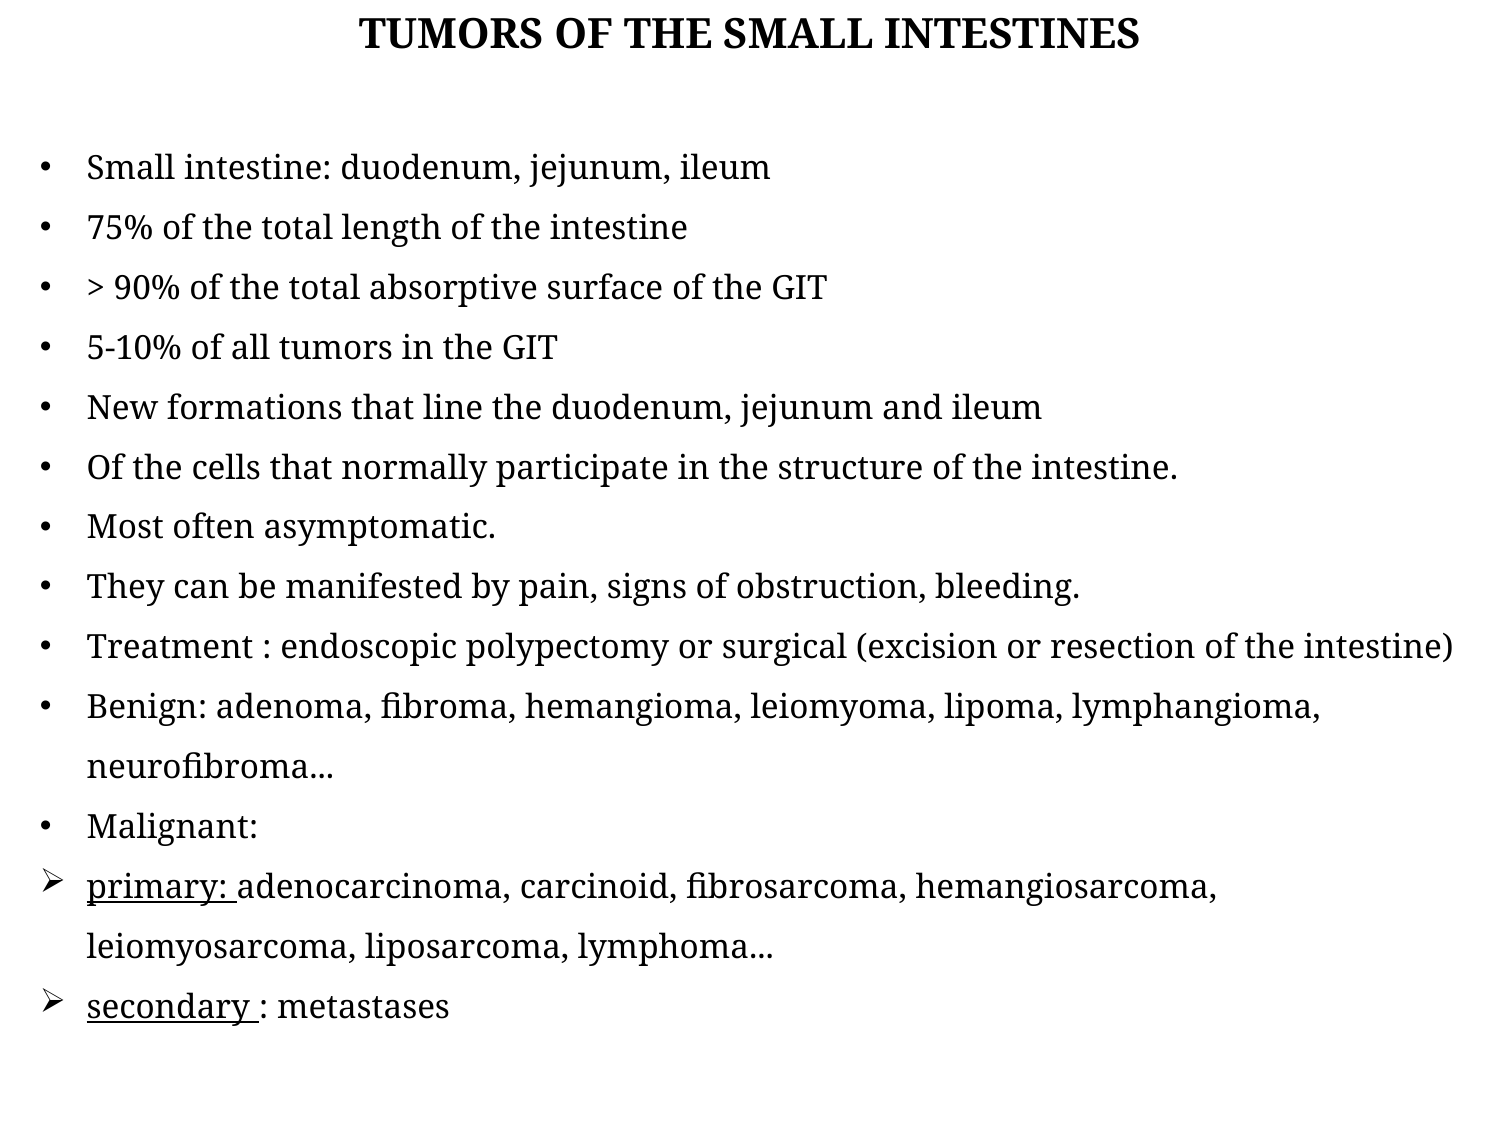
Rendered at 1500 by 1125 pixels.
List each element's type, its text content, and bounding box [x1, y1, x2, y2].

text_box TUMORS OF THE SMALL INTESTINES [0, 0, 1500, 63]
text_box Small intestine: duodenum, jejunum, ileum 75% of the total length of the intestine > 90% of the total absorptive surface of the GIT 5-10% of all tumors in the GIT New formations that line the duodenum, jejunum and ileum Of the cells that normally participate in the structure of the intestine. Most often asymptomatic. They can be manifested by pain, signs of obstruction, bleeding. Treatment : endoscopic polypectomy or surgical (excision or resection of the intestine) Benign: adenoma, fibroma, hemangioma, leiomyoma, lipoma, lymphangioma, neurofibroma... Malignant: primary: adenocarcinoma, carcinoid, fibrosarcoma, hemangiosarcoma, leiomyosarcoma, liposarcoma, lymphoma... secondary : metastases [24, 119, 1488, 1100]
